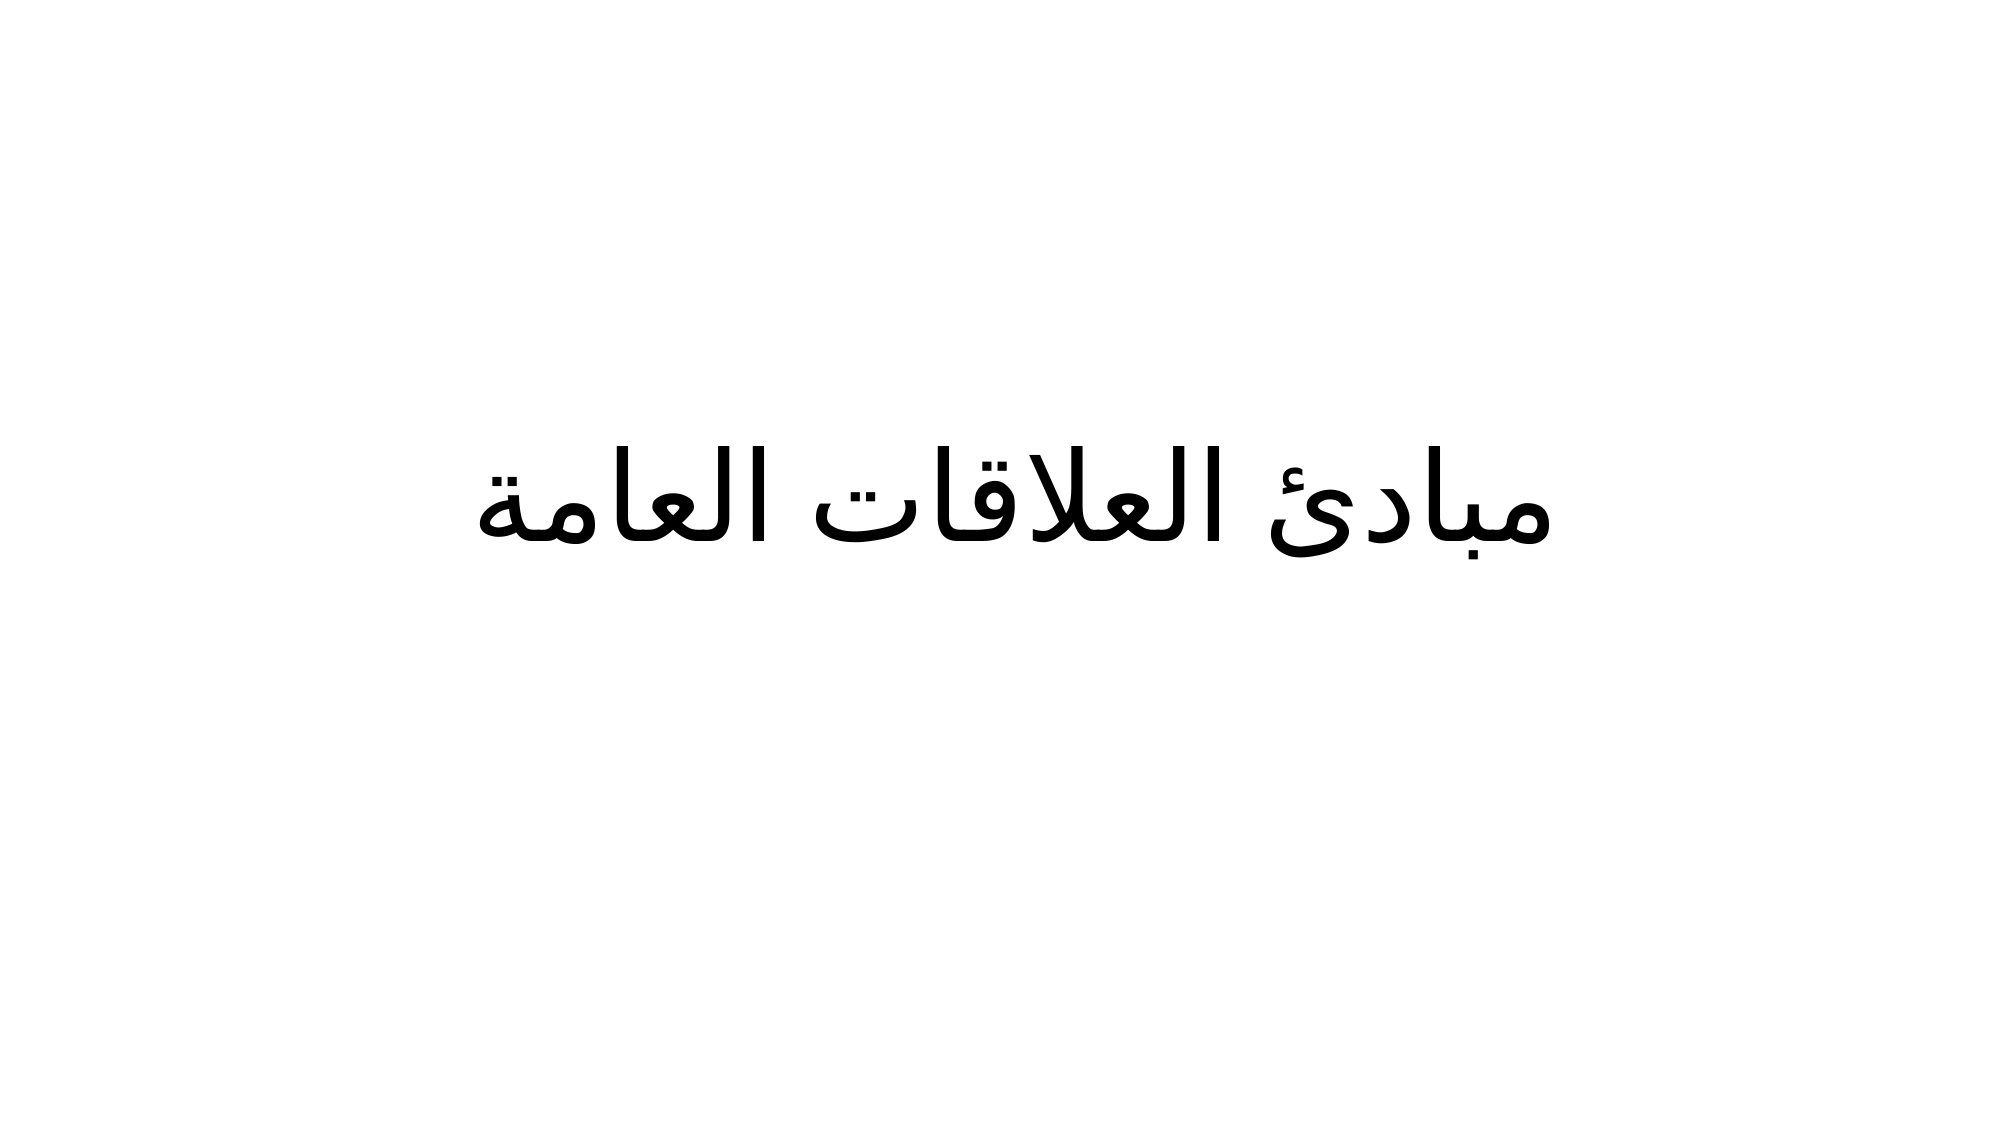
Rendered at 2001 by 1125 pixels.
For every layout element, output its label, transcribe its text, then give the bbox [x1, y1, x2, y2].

title مبادئ العلاقات العامة [249, 184, 1750, 576]
